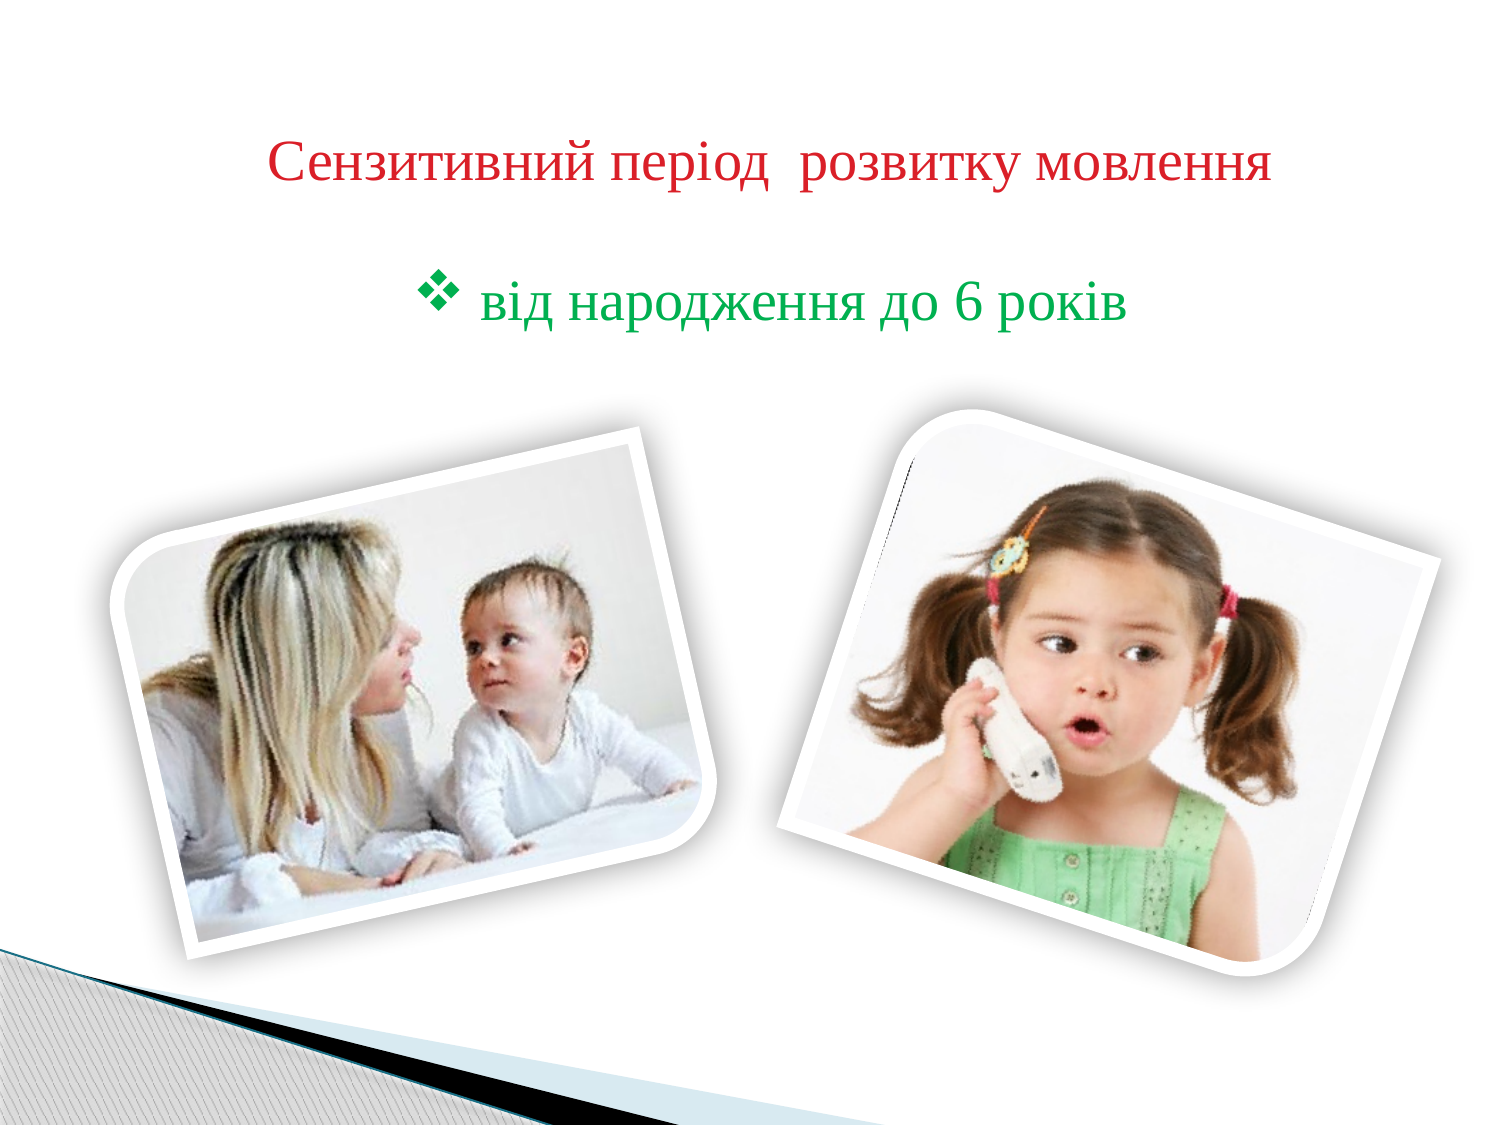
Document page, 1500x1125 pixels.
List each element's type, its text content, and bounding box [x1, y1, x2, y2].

picture [796, 424, 1422, 961]
text_box Сензитивний період розвитку мовлення від народження до 6 років [230, 114, 1311, 340]
picture [125, 444, 702, 942]
